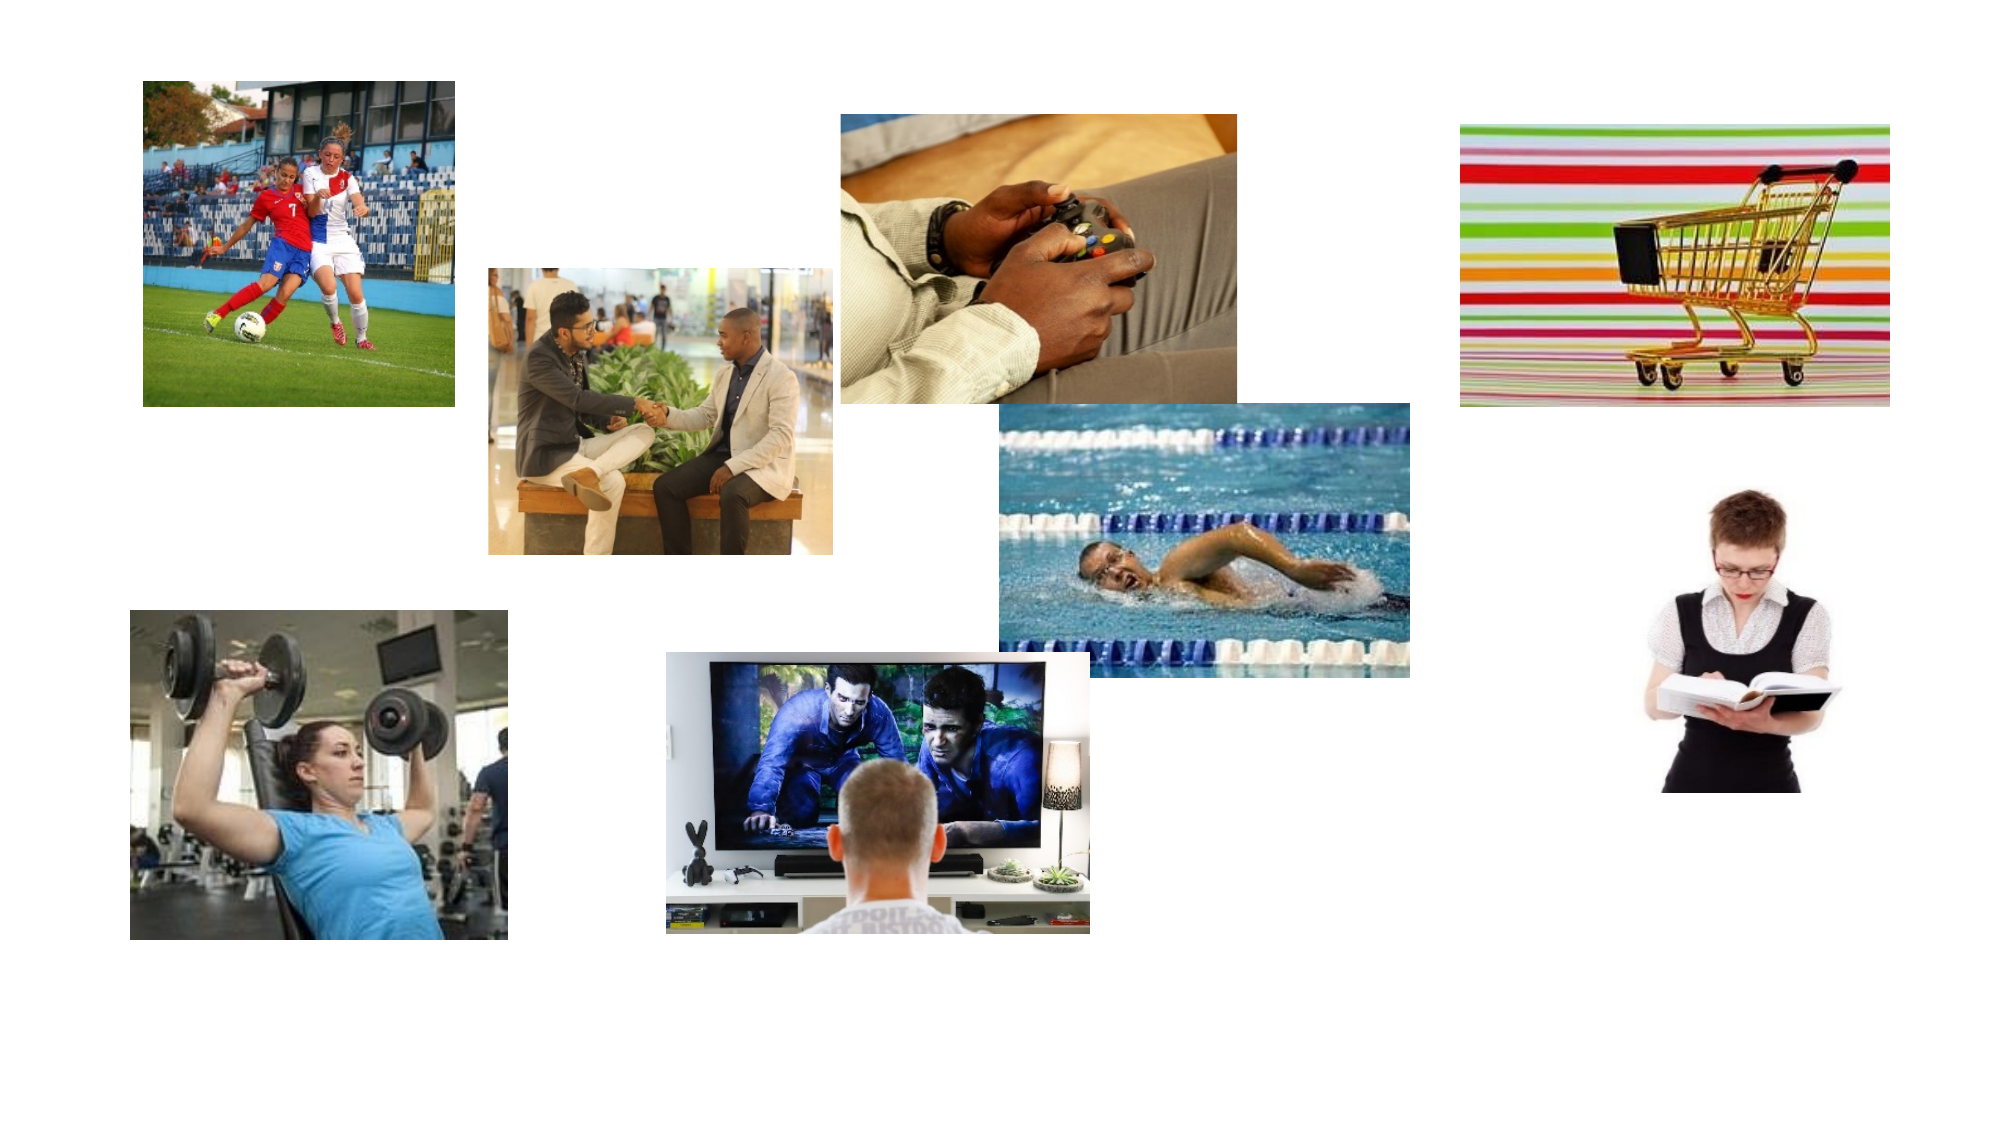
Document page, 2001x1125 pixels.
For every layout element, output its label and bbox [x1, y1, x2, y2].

picture [488, 267, 833, 555]
picture [1633, 485, 1848, 794]
picture [143, 81, 455, 407]
picture [666, 114, 1410, 935]
picture [130, 610, 508, 940]
picture [1460, 124, 1890, 407]
